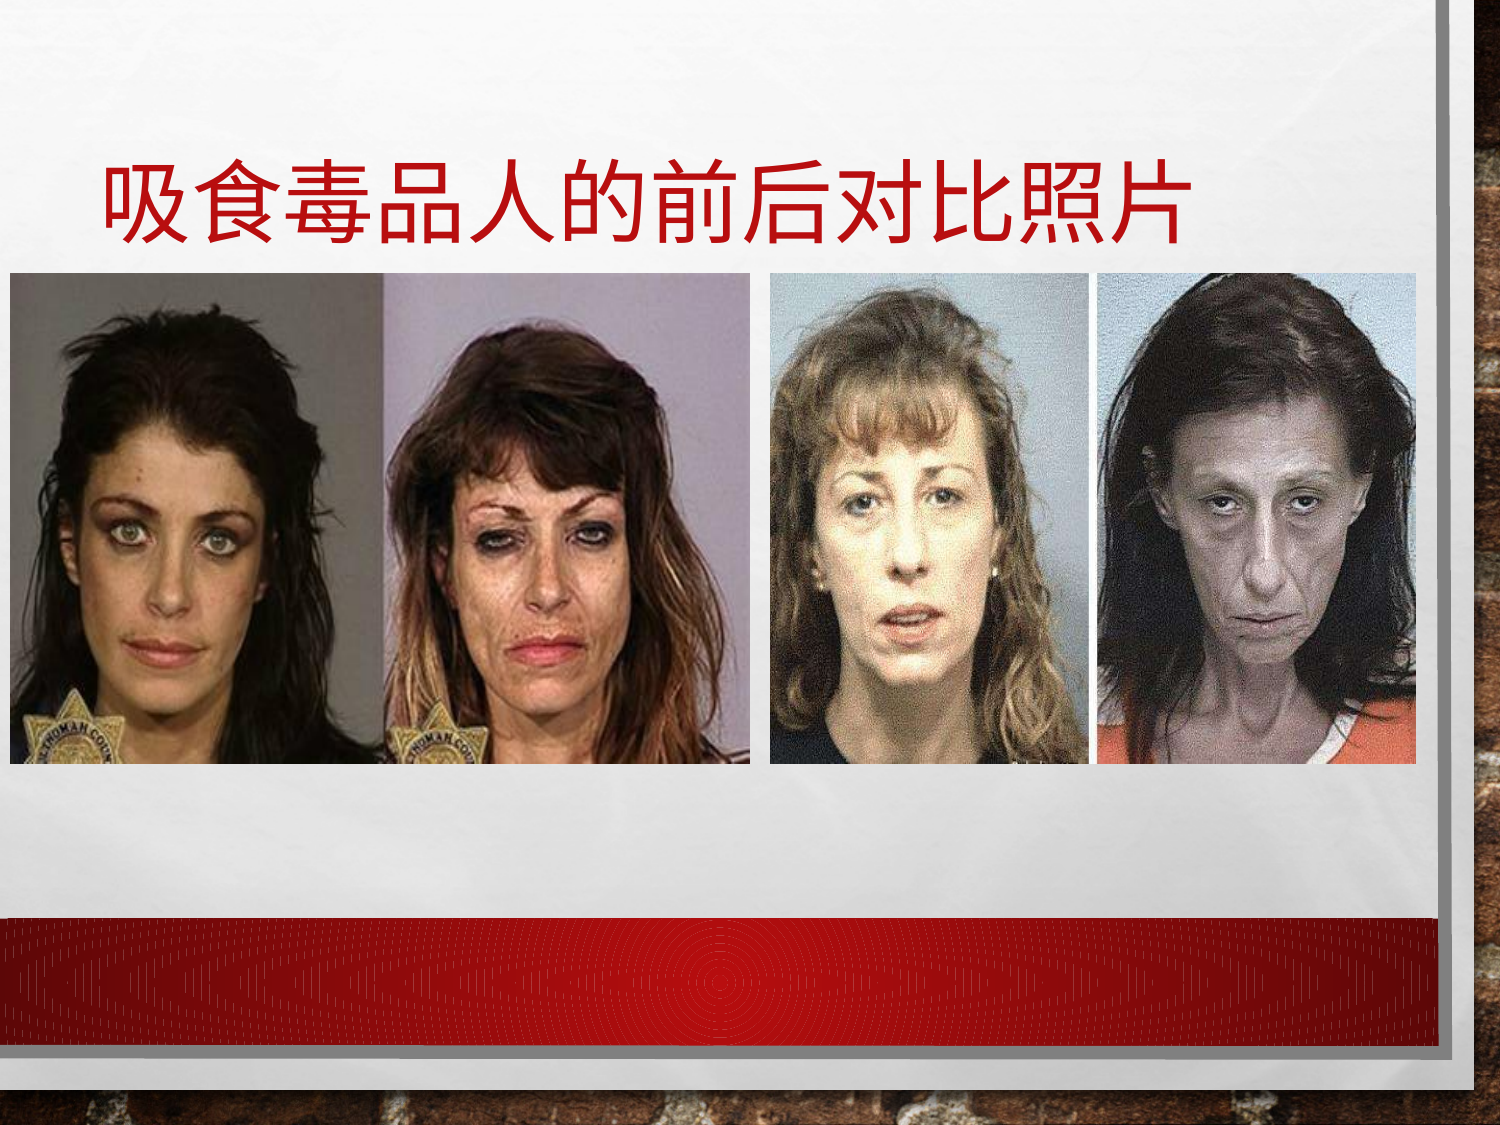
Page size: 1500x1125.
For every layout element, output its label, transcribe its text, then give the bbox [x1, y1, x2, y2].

picture [770, 273, 1416, 764]
title 吸食毒品人的前后对比照片 [84, 112, 1364, 302]
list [10, 273, 751, 764]
picture [0, 0, 1500, 1125]
